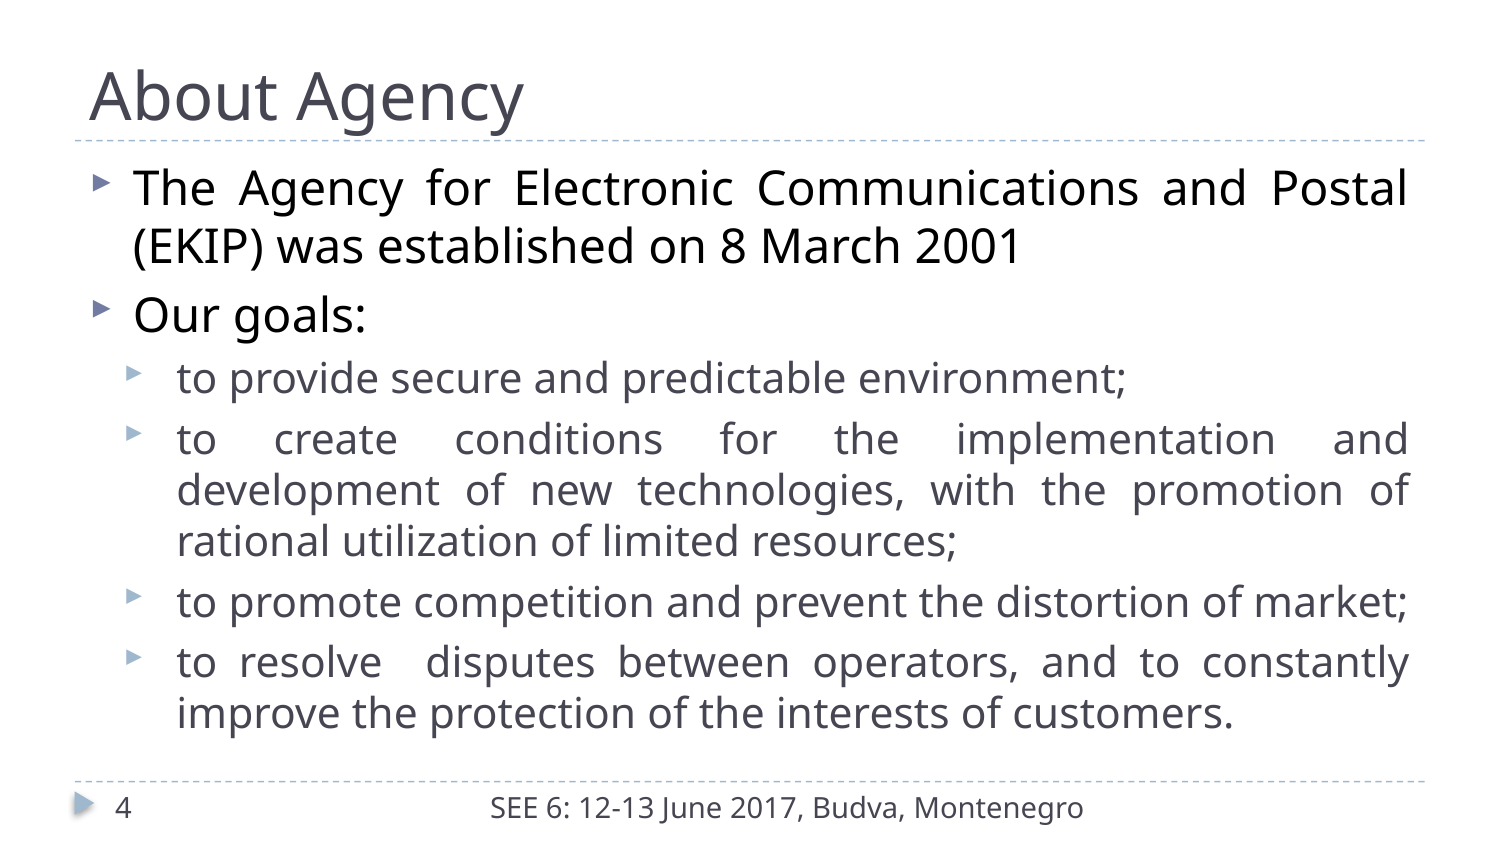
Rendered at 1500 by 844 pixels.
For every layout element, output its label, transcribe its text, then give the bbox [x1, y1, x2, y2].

title About Agency [75, 18, 1425, 141]
footer SEE 6: 12-13 June 2017, Budva, Montenegro [475, 782, 1436, 827]
list The Agency for Electronic Communications and Postal (EKIP) was established on 8 March 2001 Our goals: to provide secure and predictable environment; to create conditions for the implementation and development of new technologies, with the promotion of rational utilization of limited resources; to promote competition and prevent the distortion of market; to resolve disputes between operators, and to constantly improve the protection of the interests of customers. [75, 150, 1425, 758]
slide_number 4 [100, 782, 426, 827]
